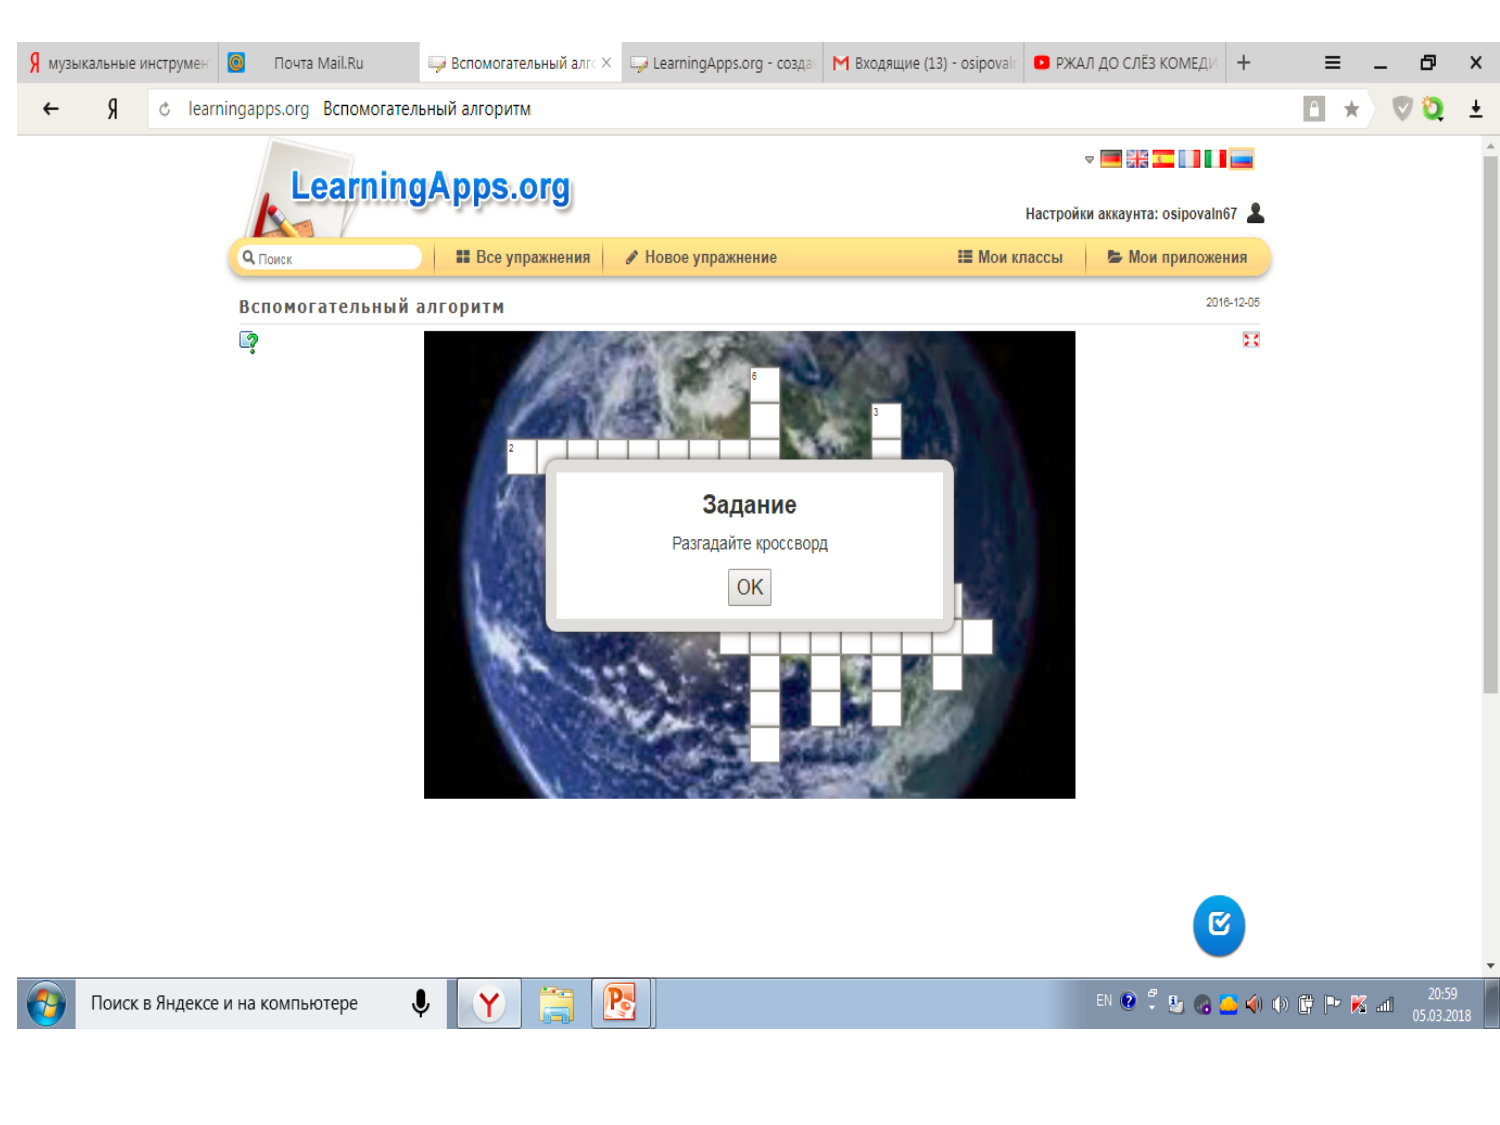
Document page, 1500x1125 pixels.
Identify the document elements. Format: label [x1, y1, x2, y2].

list [17, 42, 1500, 1029]
